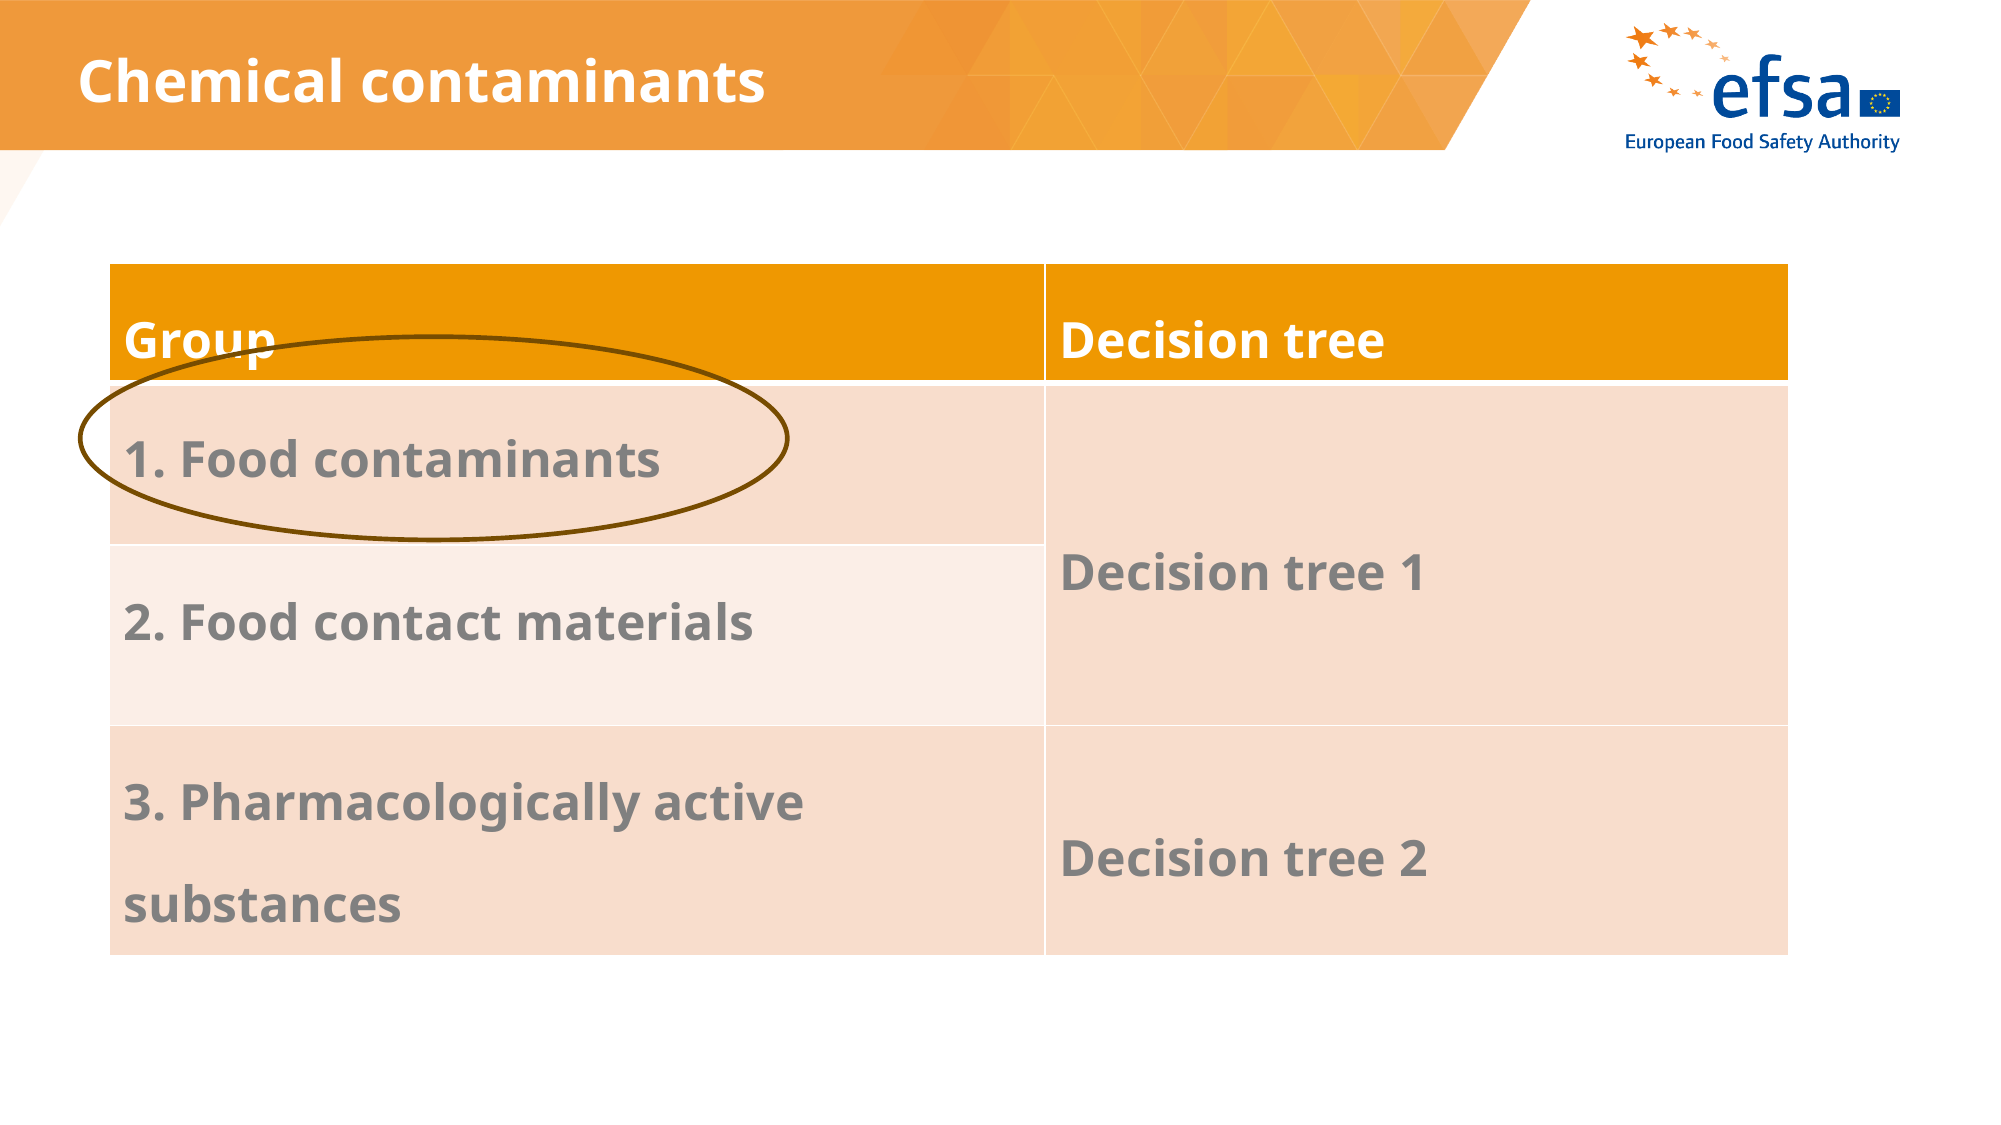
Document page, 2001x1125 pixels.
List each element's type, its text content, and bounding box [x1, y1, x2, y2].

table_header Group [110, 264, 1044, 380]
table_header Decision tree [1046, 264, 1788, 380]
table_cell 2. Food contact materials [110, 546, 1044, 725]
table_cell Decision tree 1 [1046, 386, 1788, 725]
text_box [79, 335, 789, 541]
picture [0, 0, 2000, 1125]
title Chemical contaminants [63, 10, 1743, 158]
table_cell Decision tree 2 [1046, 726, 1788, 955]
table_cell 3. Pharmacologically active substances [110, 726, 1044, 955]
table_cell 1. Food contaminants [110, 386, 1044, 544]
